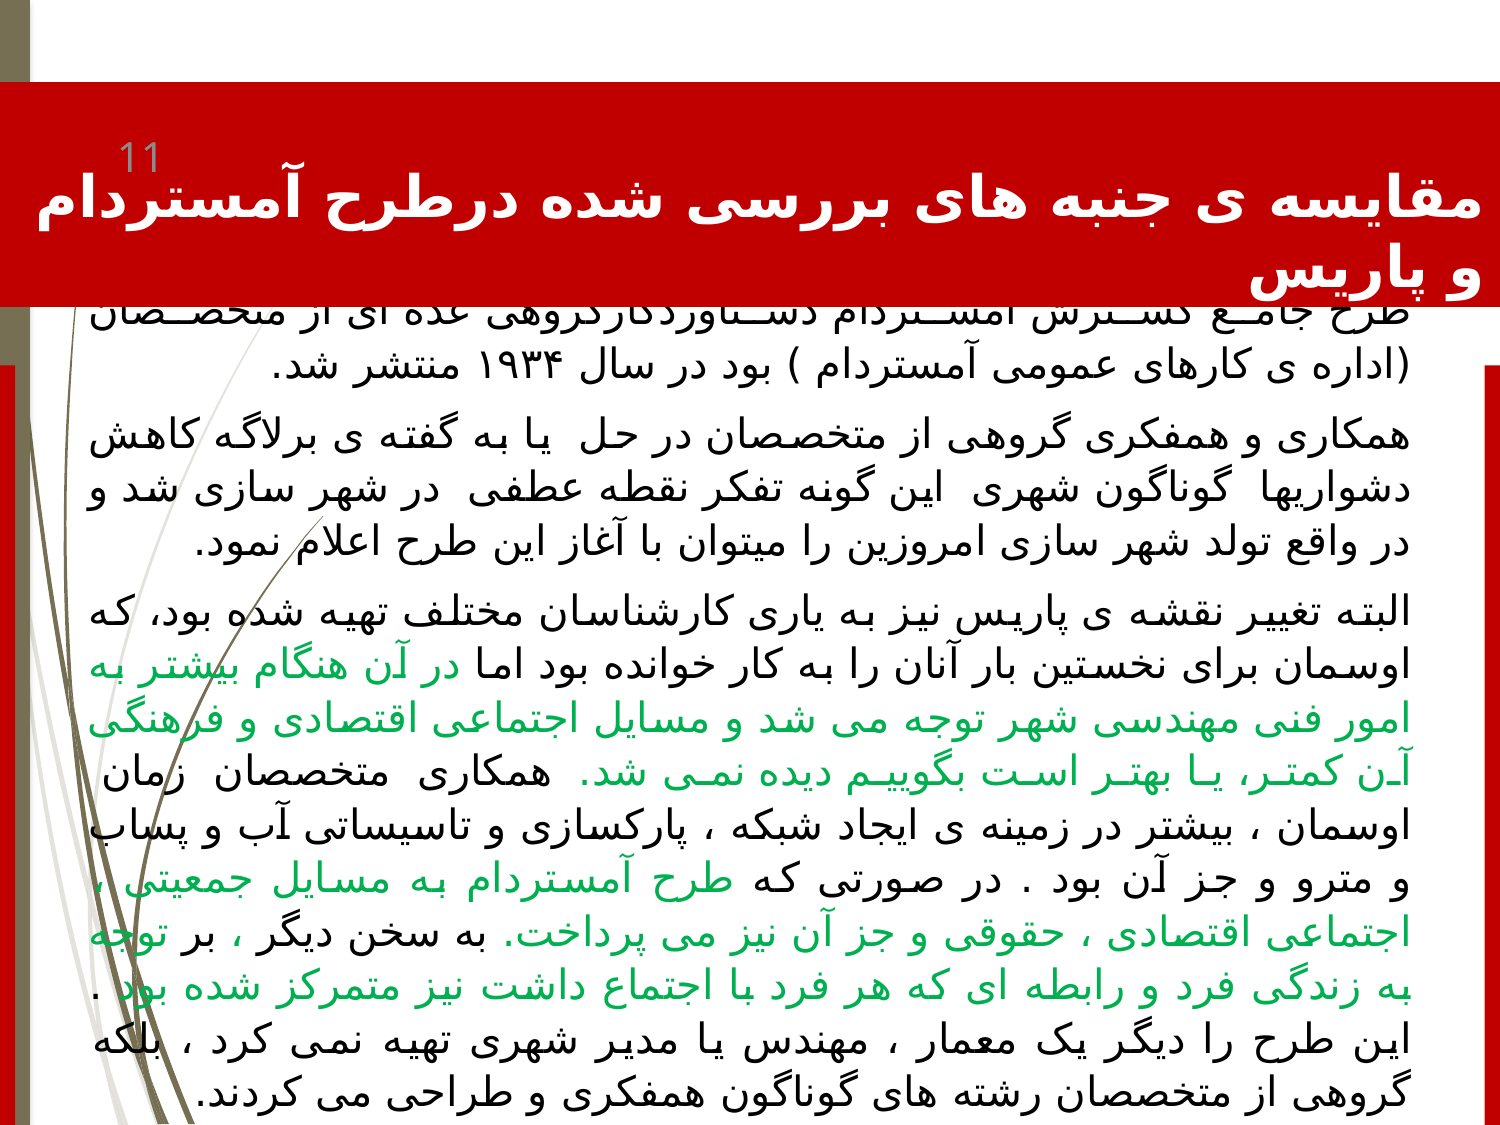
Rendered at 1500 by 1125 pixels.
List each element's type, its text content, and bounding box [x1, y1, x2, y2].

text_box [0, 365, 16, 1125]
text_box مقایسه ی جنبه های بررسی شده درطرح آمستردام و پاریس [0, 82, 1500, 307]
slide_number 11 [83, 129, 180, 190]
text_box [1484, 365, 1500, 1125]
text_box طرح جامع گسترش آمستردام دستاوردکارگروهی عده ای از متخصصان (اداره ی کارهای عمومی آمستردام ) بود در سال ۱۹۳۴ منتشر شد. [73, 307, 1427, 395]
text_box البته تغییر نقشه ی پاریس نیز به یاری کارشناسان مختلف تهیه شده بود، که اوسمان برای نخستین بار آنان را به کار خوانده بود اما در آن هنگام بیشتر به امور فنی مهندسی شهر توجه می شد و مسایل اجتماعی اقتصادی و فرهنگی آن کمتر، یا بهتر است بگوییم دیده نمی شد. همکاری متخصصان زمان اوسمان ، بیشتر در زمینه ی ایجاد شبکه ، پارکسازی و تاسیساتی آب و پساب و مترو و جز آن بود . در صورتی که طرح آمستردام به مسایل جمعیتی ، اجتماعی اقتصادی ، حقوقی و جز آن نیز می پرداخت. به سخن دیگر ، بر توجه به زندگی فرد و رابطه ای که هر فرد با اجتماع داشت نیز متمرکز شده بود . این طرح را دیگر یک معمار ، مهندس یا مدیر شهری تهیه نمی کرد ، بلکه گروهی از متخصصان رشته های گوناگون همفکری و طراحی می کردند. [73, 572, 1427, 1123]
text_box همکاری و همفکری گروهی از متخصصان در حل یا به گفته ی برلاگه کاهش دشواریها گوناگون شهری این گونه تفکر نقطه عطفی در شهر سازی شد و در واقع تولد شهر سازی امروزین را میتوان با آغاز این طرح اعلام نمود. [73, 395, 1427, 571]
